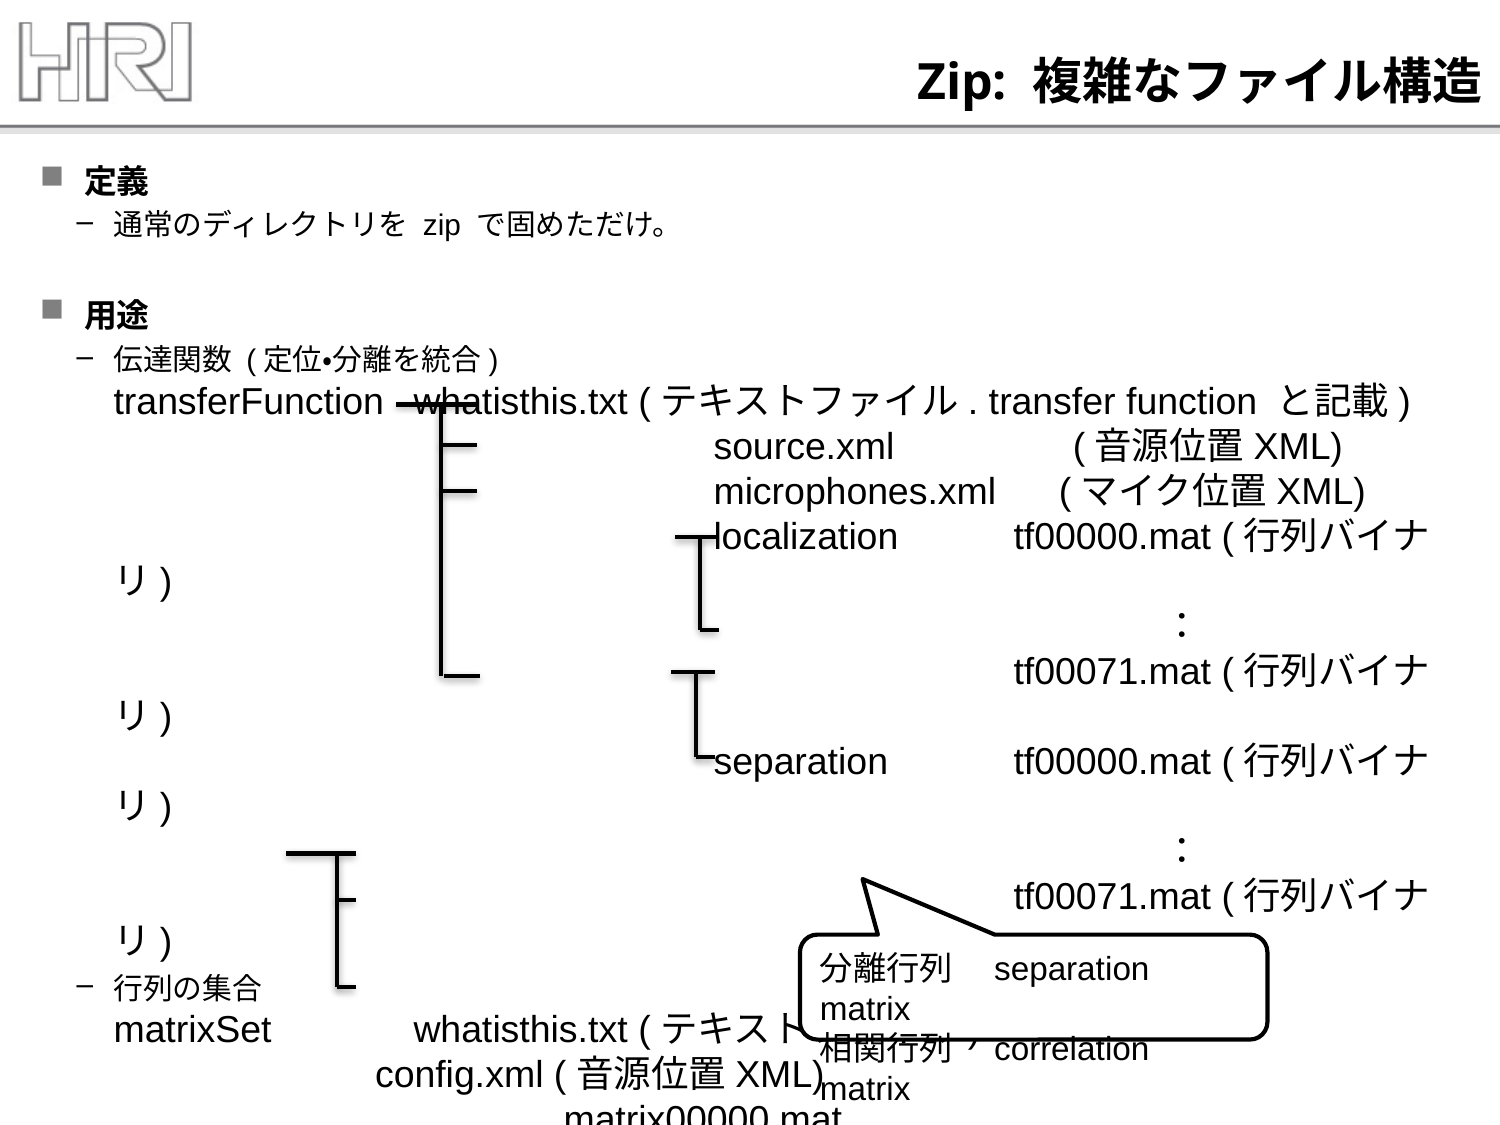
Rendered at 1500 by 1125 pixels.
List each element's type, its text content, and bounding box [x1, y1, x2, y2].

title Zip: 複雑なファイル構造 [300, 0, 1483, 126]
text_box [674, 536, 719, 630]
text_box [670, 671, 716, 758]
list 定義 通常のディレクトリを zip で固めただけ。 用途 伝達関数 (定位・分離を統合) transferFunction whatisthis.txt (テキストファイル. transfer function と記載) source.xml (音源位置XML) microphones.xml (マイク位置XML) localization tf00000.mat (行列バイナリ) ： tf00071.mat (行列バイナリ) separation tf00000.mat (行列バイナリ) ： tf00071.mat (行列バイナリ) 行列の集合 matrixSet whatisthis.txt (テキストファイル) config.xml (音源位置XML) matrix00000.mat ： matrix01023.mat [17, 160, 1483, 1059]
text_box 分離行列 separation matrix 相関行列 correlation matrix [797, 877, 1270, 1042]
picture [0, 0, 1500, 134]
